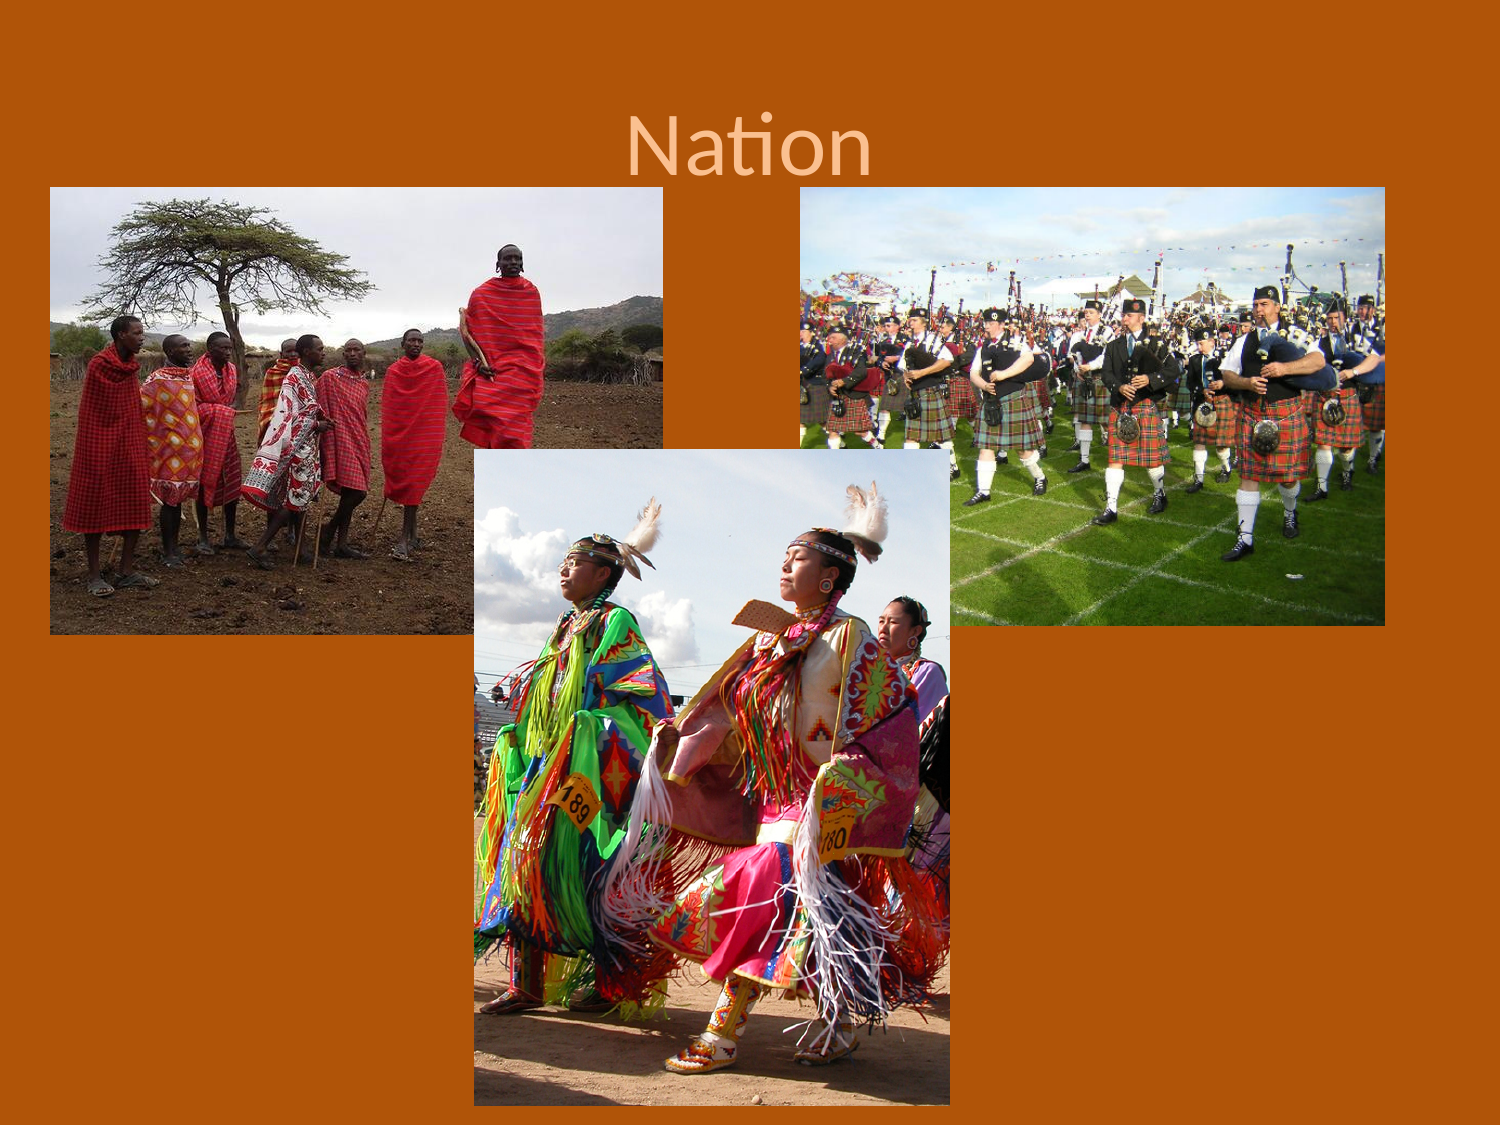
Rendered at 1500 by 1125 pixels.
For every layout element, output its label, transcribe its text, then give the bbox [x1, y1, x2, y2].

title Nation [75, 45, 1425, 233]
picture [799, 187, 1385, 626]
picture [49, 187, 663, 635]
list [474, 449, 950, 1107]
